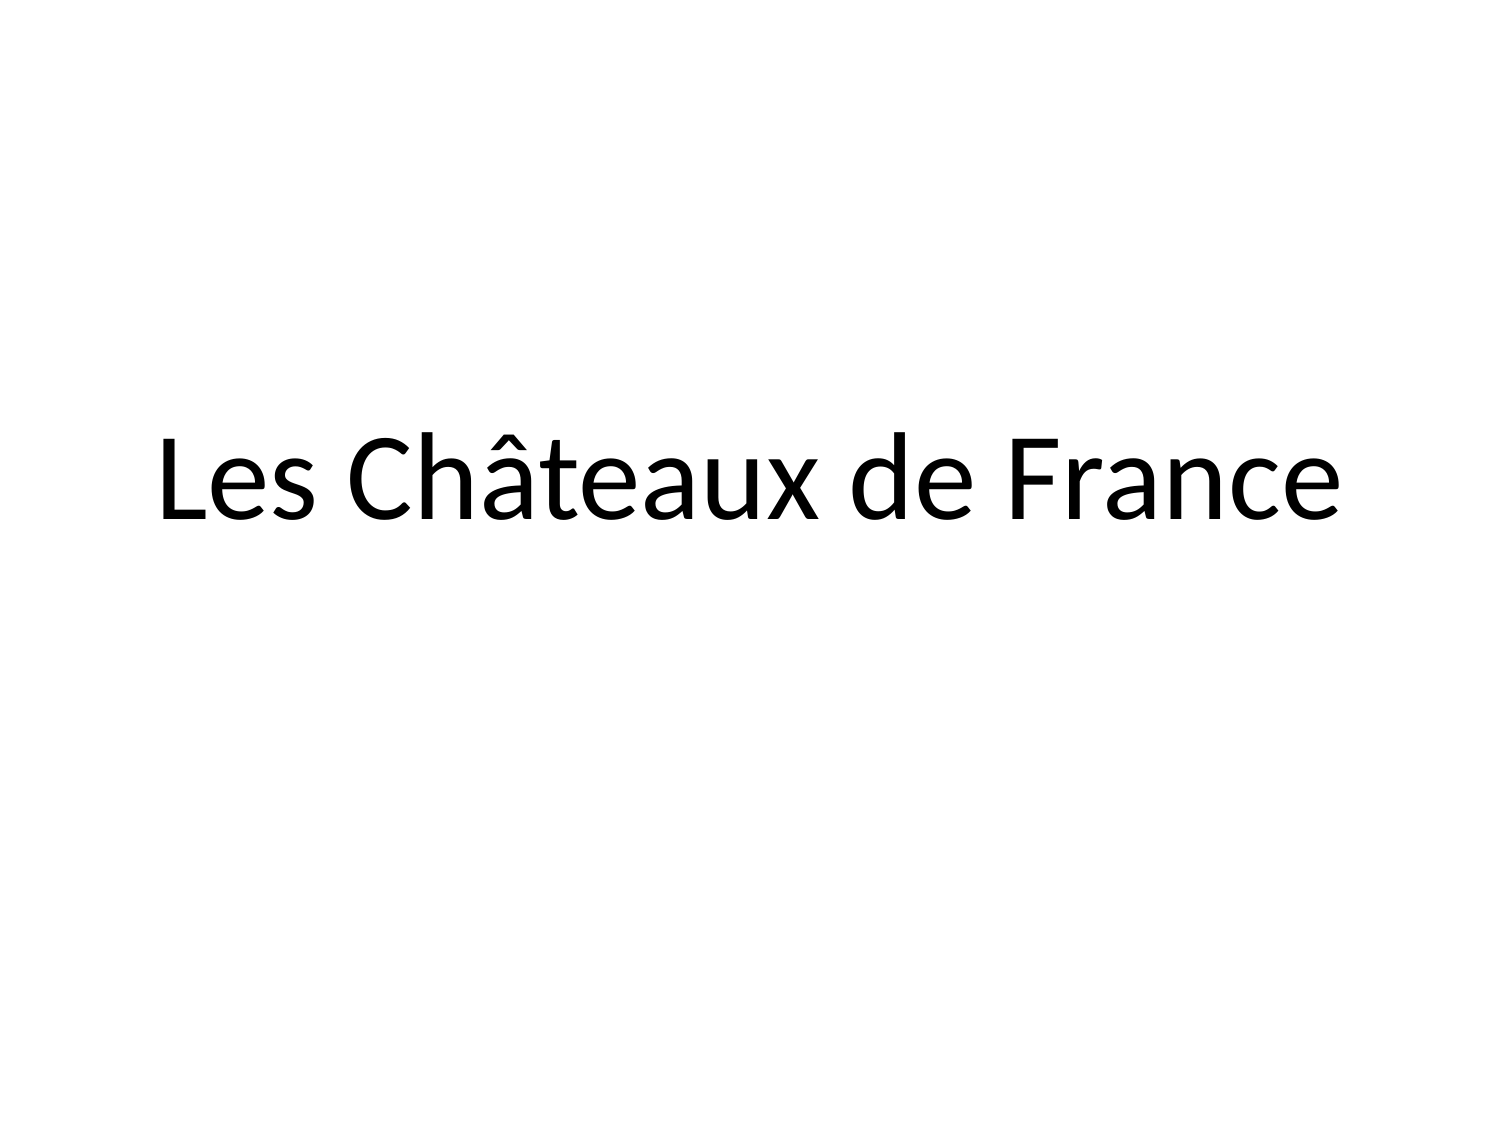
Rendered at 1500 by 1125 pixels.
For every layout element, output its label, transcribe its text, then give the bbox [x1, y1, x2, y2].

title Les Châteaux de France [112, 349, 1388, 591]
